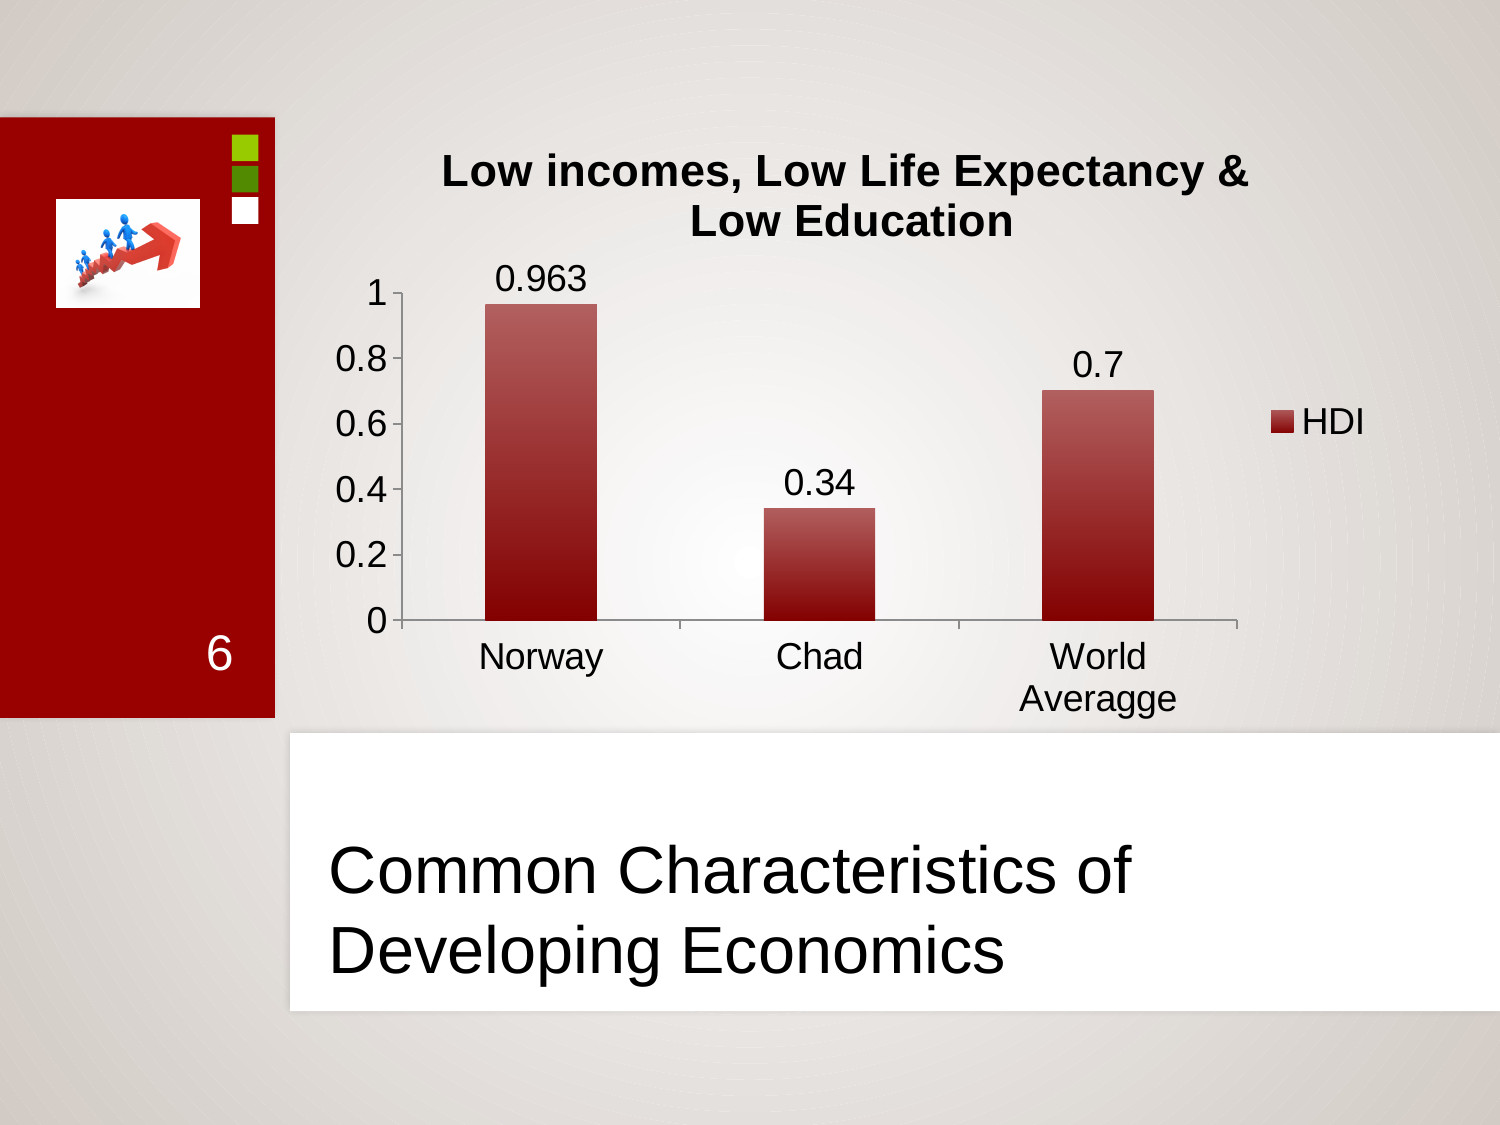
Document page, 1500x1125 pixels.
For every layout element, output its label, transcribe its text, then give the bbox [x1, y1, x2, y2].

picture [56, 199, 201, 308]
chart [313, 110, 1392, 733]
title Common Characteristics of Developing Economics [313, 767, 1453, 995]
slide_number 6 [56, 600, 249, 701]
